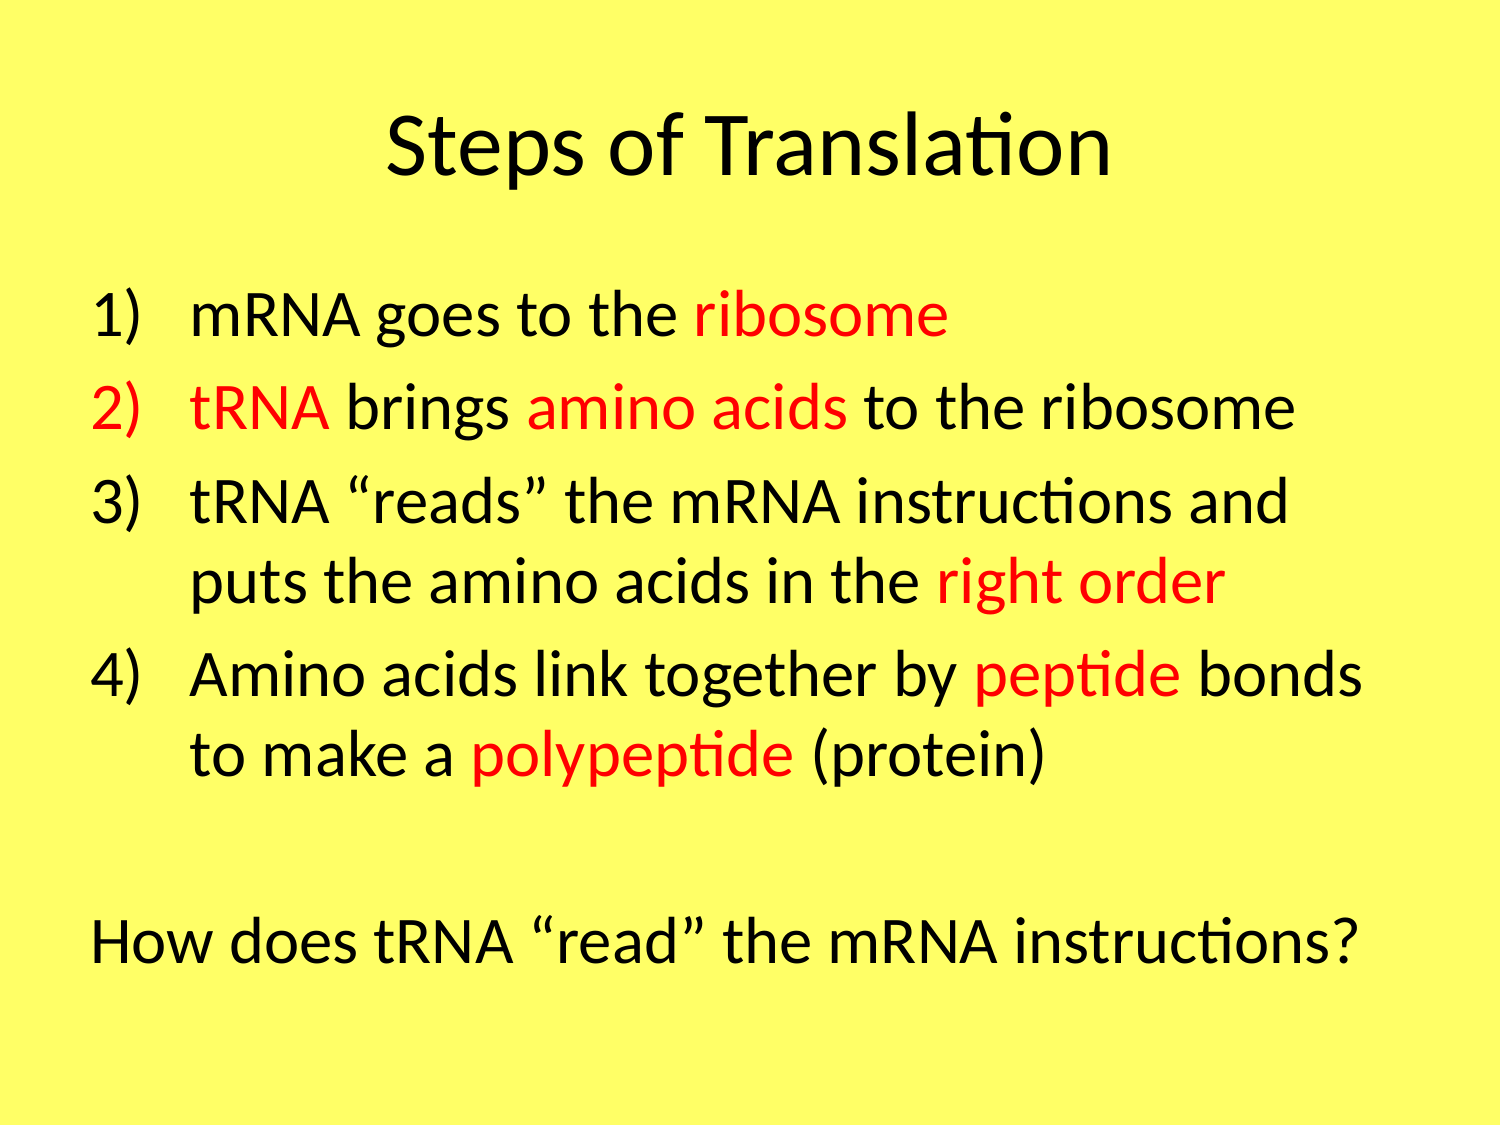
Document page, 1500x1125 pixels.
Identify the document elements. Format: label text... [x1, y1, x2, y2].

list mRNA goes to the ribosome tRNA brings amino acids to the ribosome tRNA “reads” the mRNA instructions and puts the amino acids in the right order Amino acids link together by peptide bonds to make a polypeptide (protein) How does tRNA “read” the mRNA instructions? [74, 262, 1426, 1006]
title Steps of Translation [74, 44, 1426, 233]
